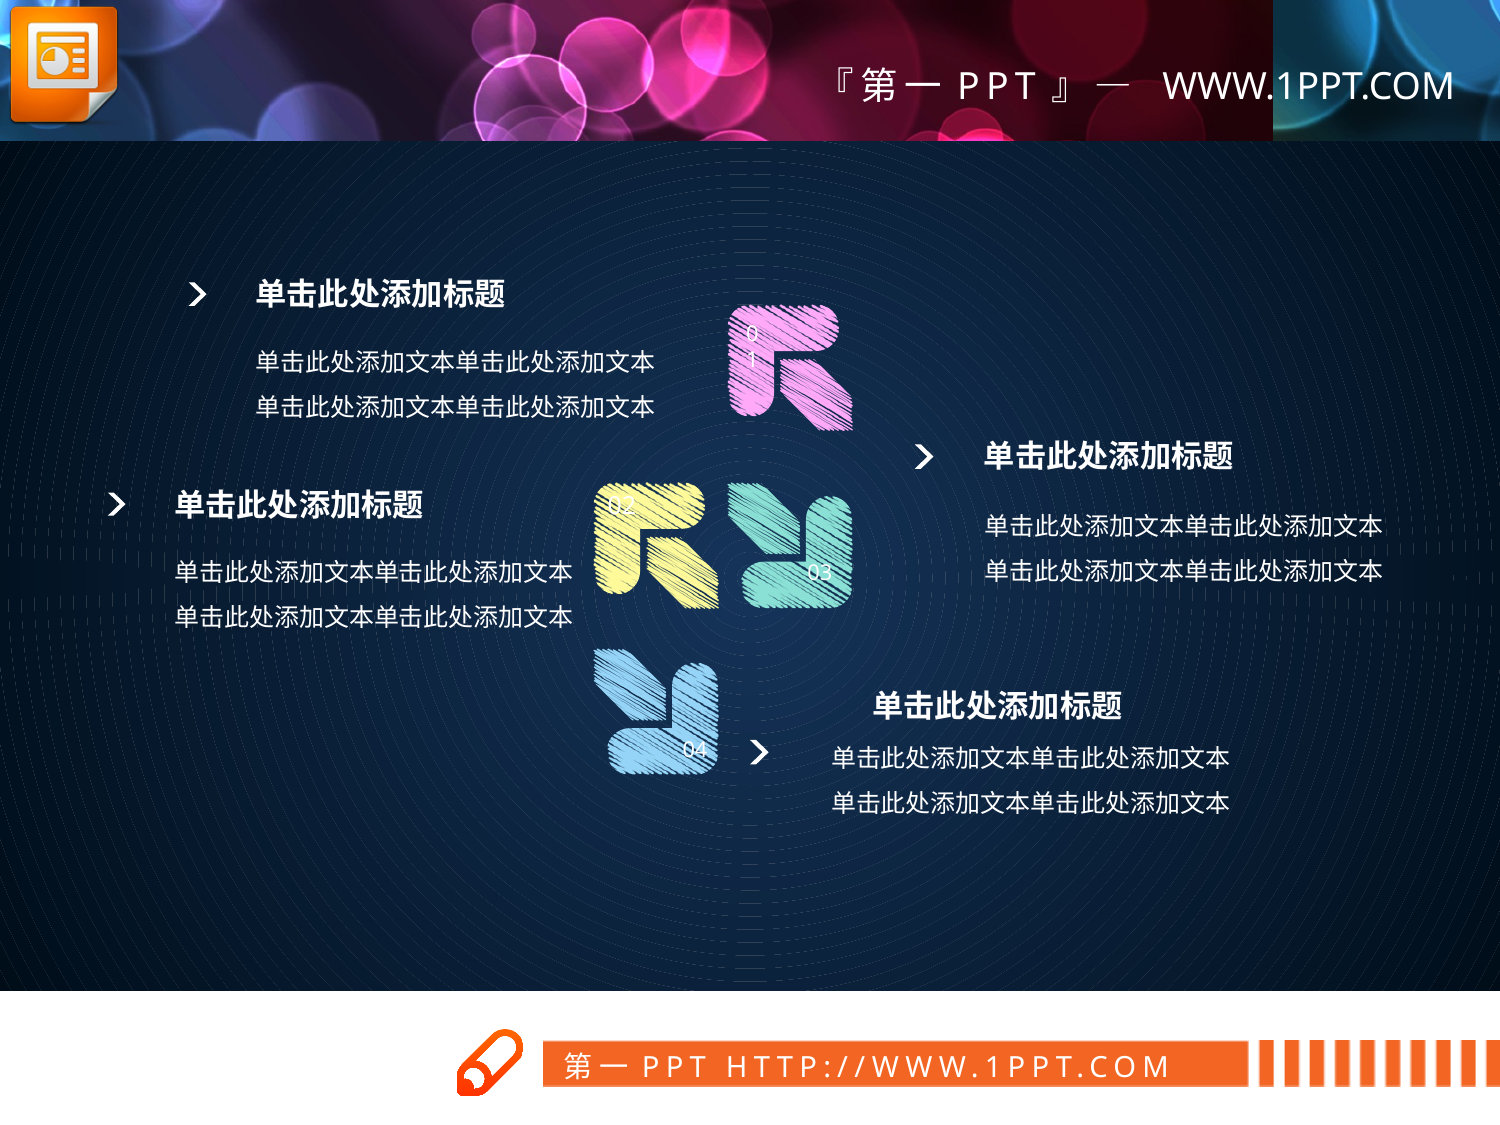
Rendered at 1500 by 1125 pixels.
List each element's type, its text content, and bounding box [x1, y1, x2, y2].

text_box 单击此处添加标题 [857, 679, 1216, 732]
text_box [593, 648, 728, 776]
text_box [914, 428, 1415, 590]
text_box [727, 304, 853, 431]
picture [543, 1040, 1500, 1087]
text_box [593, 481, 719, 609]
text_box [188, 266, 672, 426]
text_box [107, 477, 591, 636]
text_box 单击此处添加文本单击此处添加文本单击此处添加文本单击此处添加文本 [816, 720, 1258, 826]
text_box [727, 481, 853, 609]
text_box [749, 739, 769, 765]
picture [0, 0, 1500, 141]
